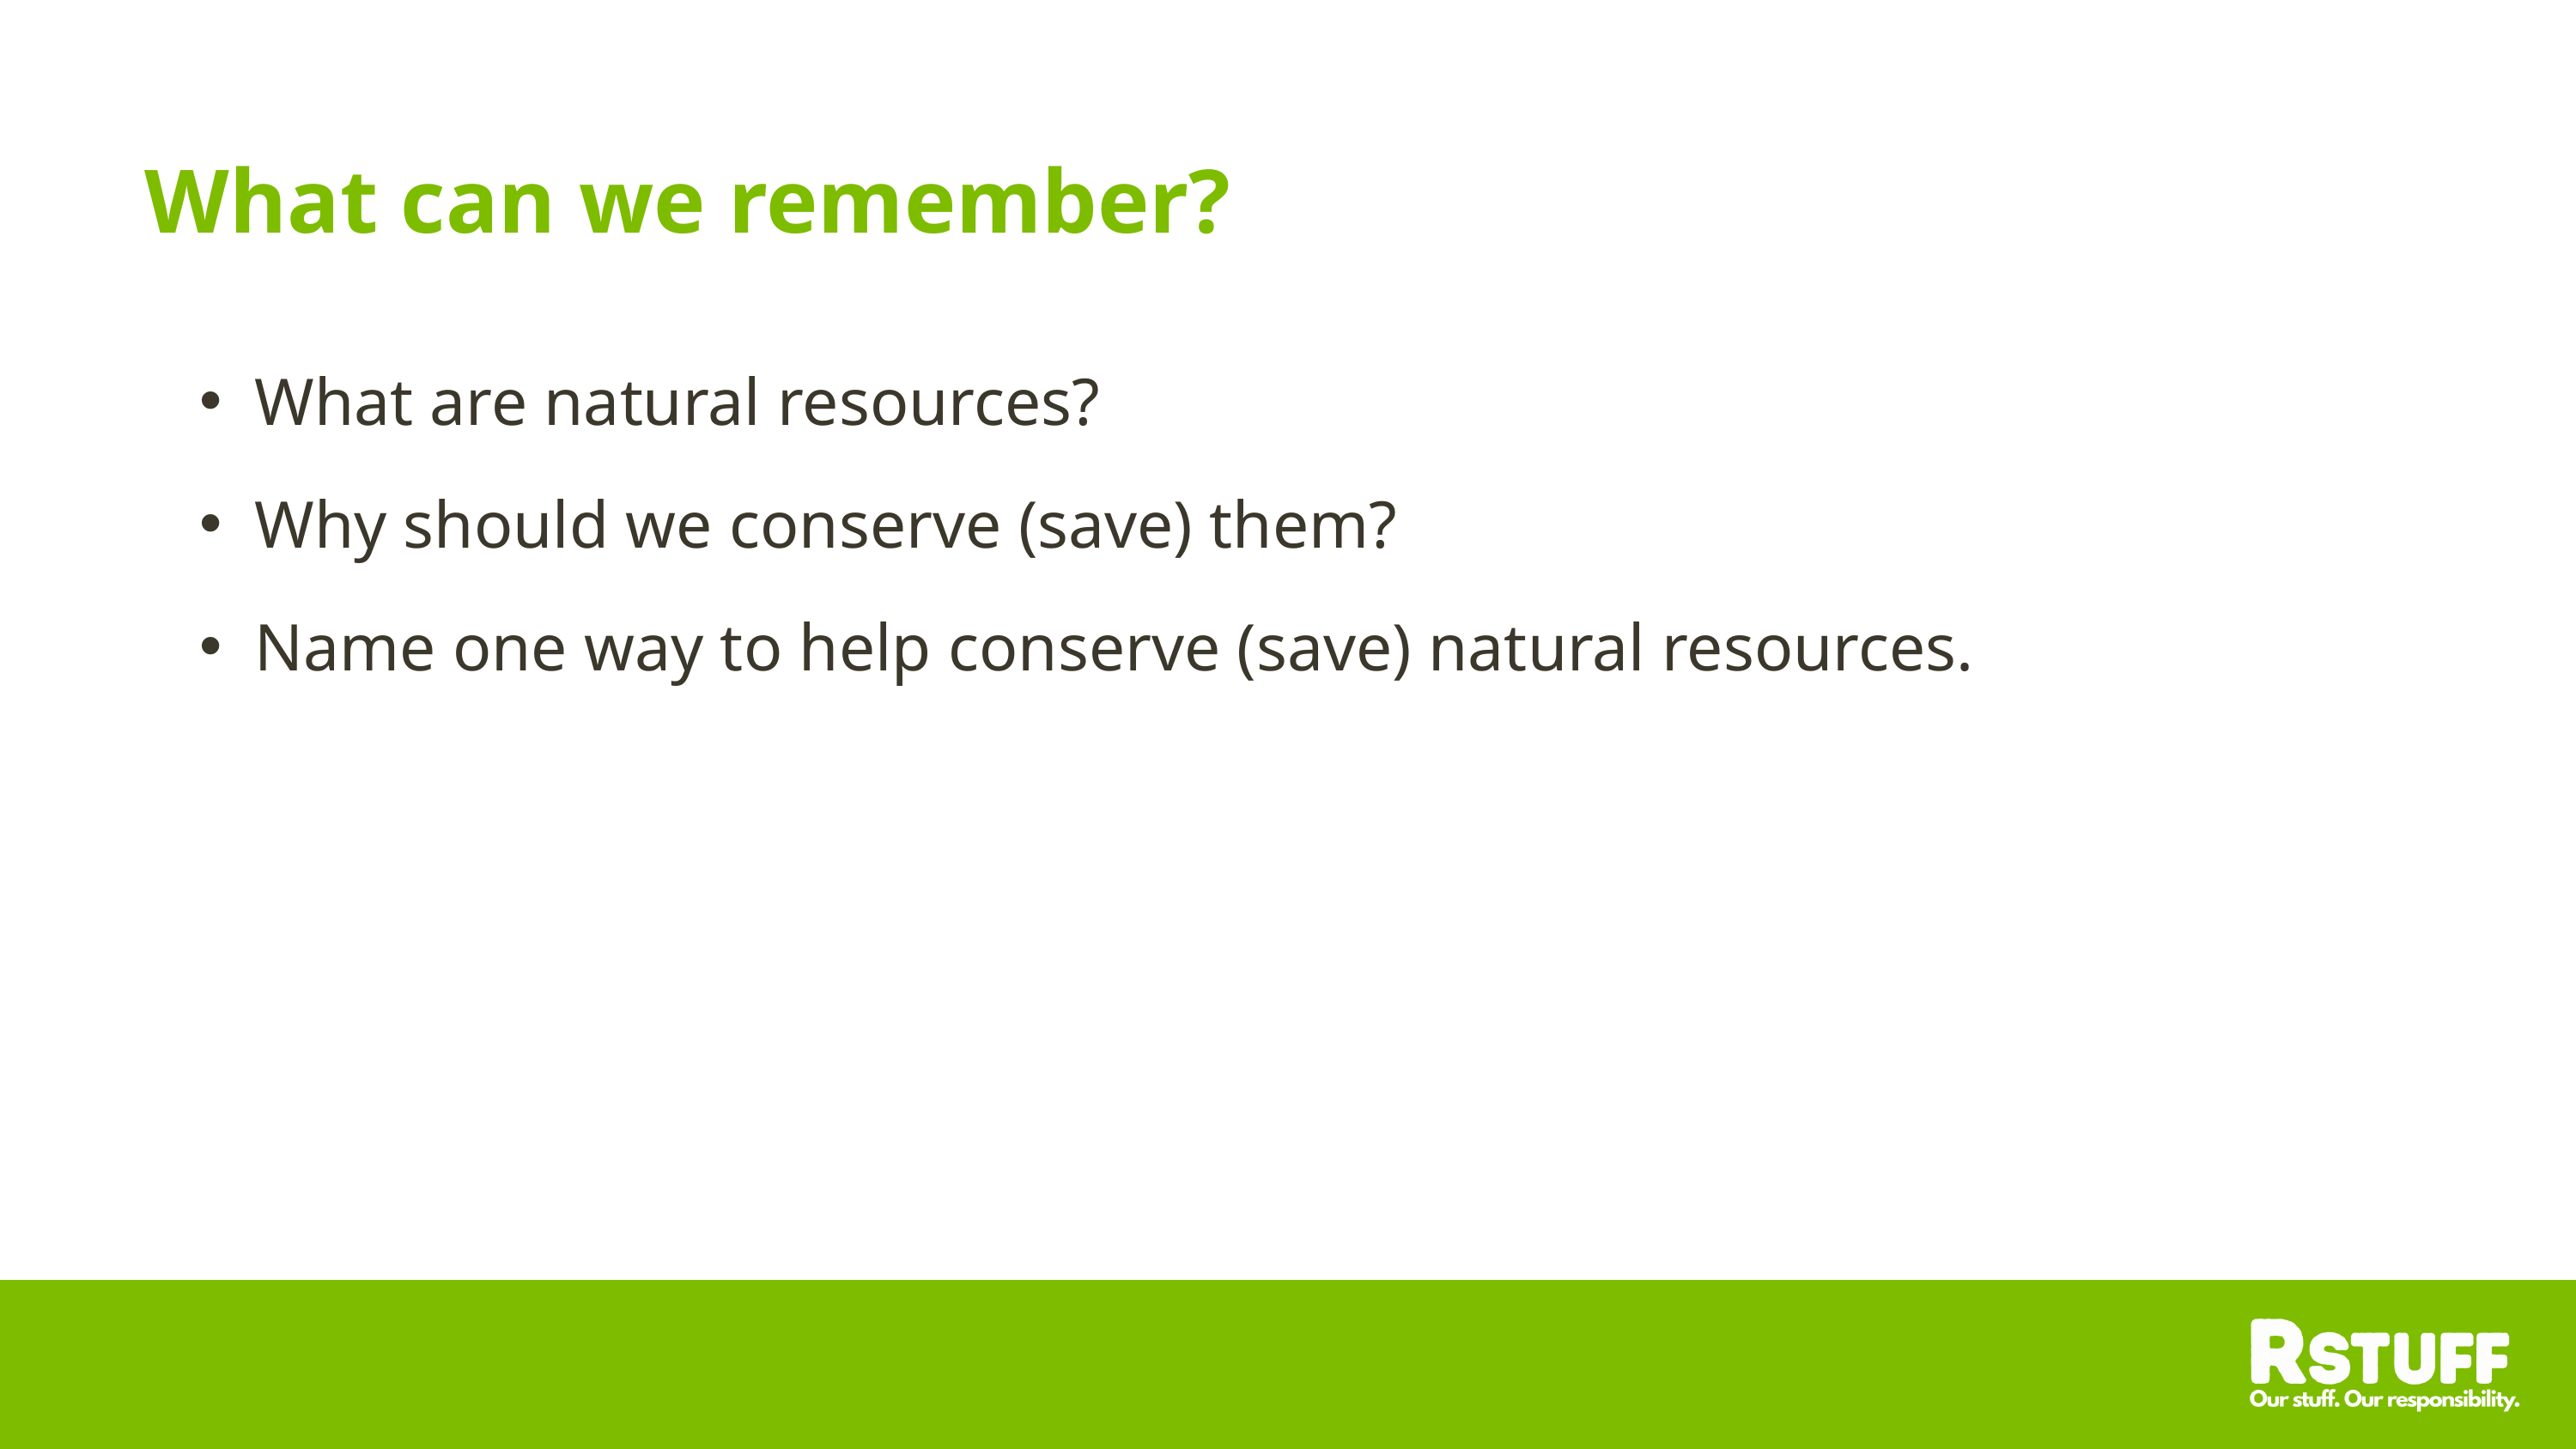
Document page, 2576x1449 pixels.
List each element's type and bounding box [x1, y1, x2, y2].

text_box [144, 53, 2367, 334]
text_box [0, 1279, 2576, 1449]
text_box [144, 347, 2367, 1267]
